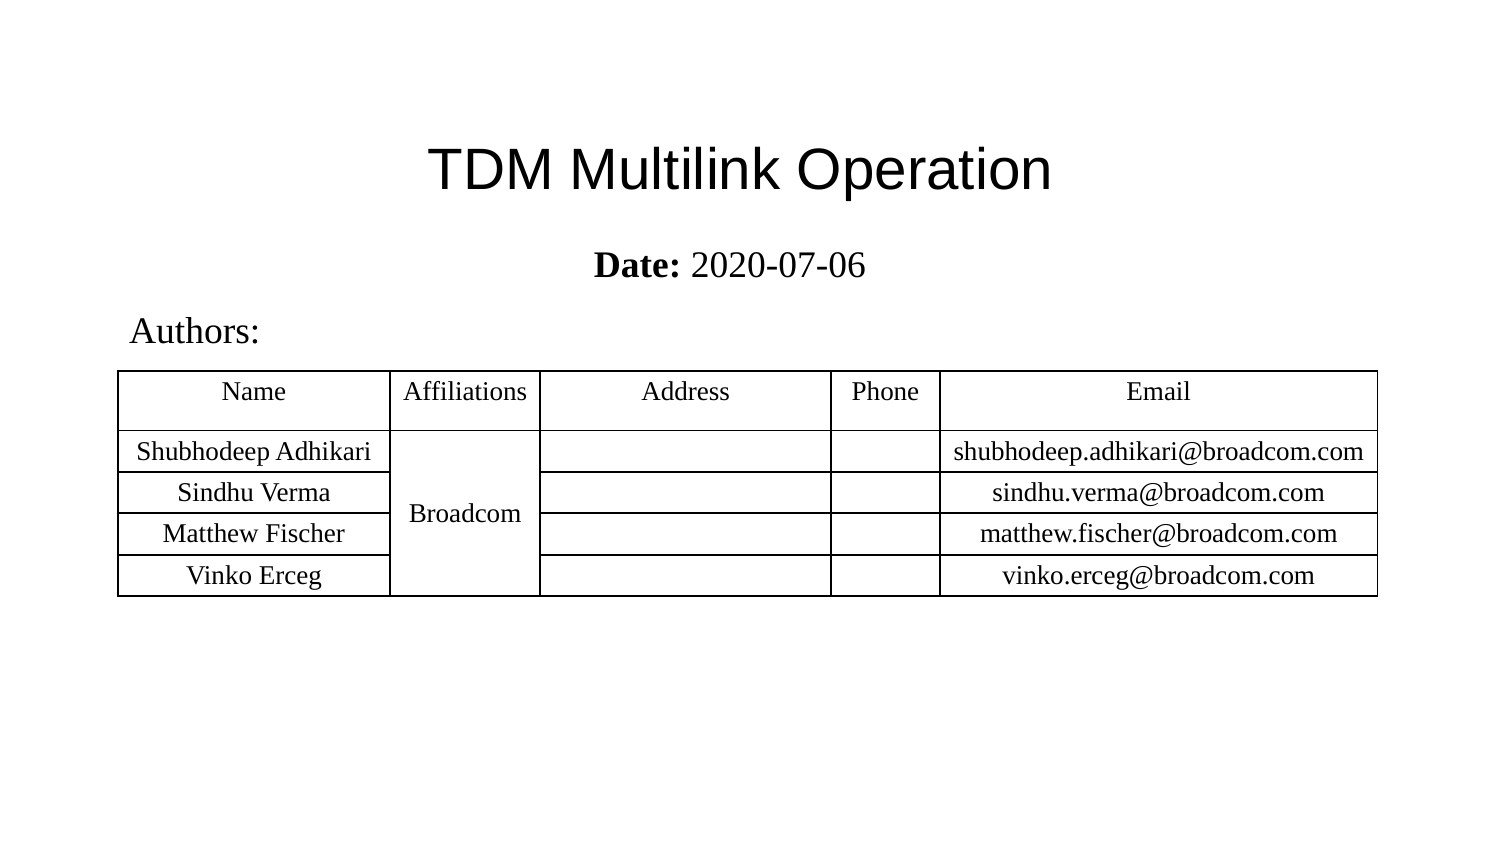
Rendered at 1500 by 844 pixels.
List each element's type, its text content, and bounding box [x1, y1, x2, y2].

table_cell [541, 473, 830, 512]
table_cell [832, 431, 939, 471]
subtitle Date: 2020-07-06 [204, 234, 1255, 293]
table_cell shubhodeep.adhikari@broadcom.com [941, 431, 1377, 471]
table_header Phone [832, 372, 939, 430]
table_cell [832, 473, 939, 512]
table_cell [832, 556, 939, 595]
table_cell sindhu.verma@broadcom.com [941, 473, 1377, 512]
table_header Affiliations [391, 372, 539, 430]
table_cell [541, 431, 830, 471]
table_cell Vinko Erceg [119, 556, 389, 595]
table_header Address [541, 372, 830, 430]
table_cell matthew.fischer@broadcom.com [941, 514, 1377, 554]
table_cell vinko.erceg@broadcom.com [941, 556, 1377, 595]
table_header Name [119, 372, 389, 430]
table_cell Matthew Fischer [119, 514, 389, 554]
text_box Authors: [117, 300, 296, 348]
table_header Email [941, 372, 1377, 430]
table_cell [541, 514, 830, 554]
table_cell Broadcom [391, 431, 539, 595]
table_cell [832, 514, 939, 554]
table_cell Shubhodeep Adhikari [119, 431, 389, 471]
table_cell [541, 556, 830, 595]
title TDM Multilink Operation [65, 112, 1416, 220]
table_cell Sindhu Verma [119, 473, 389, 512]
